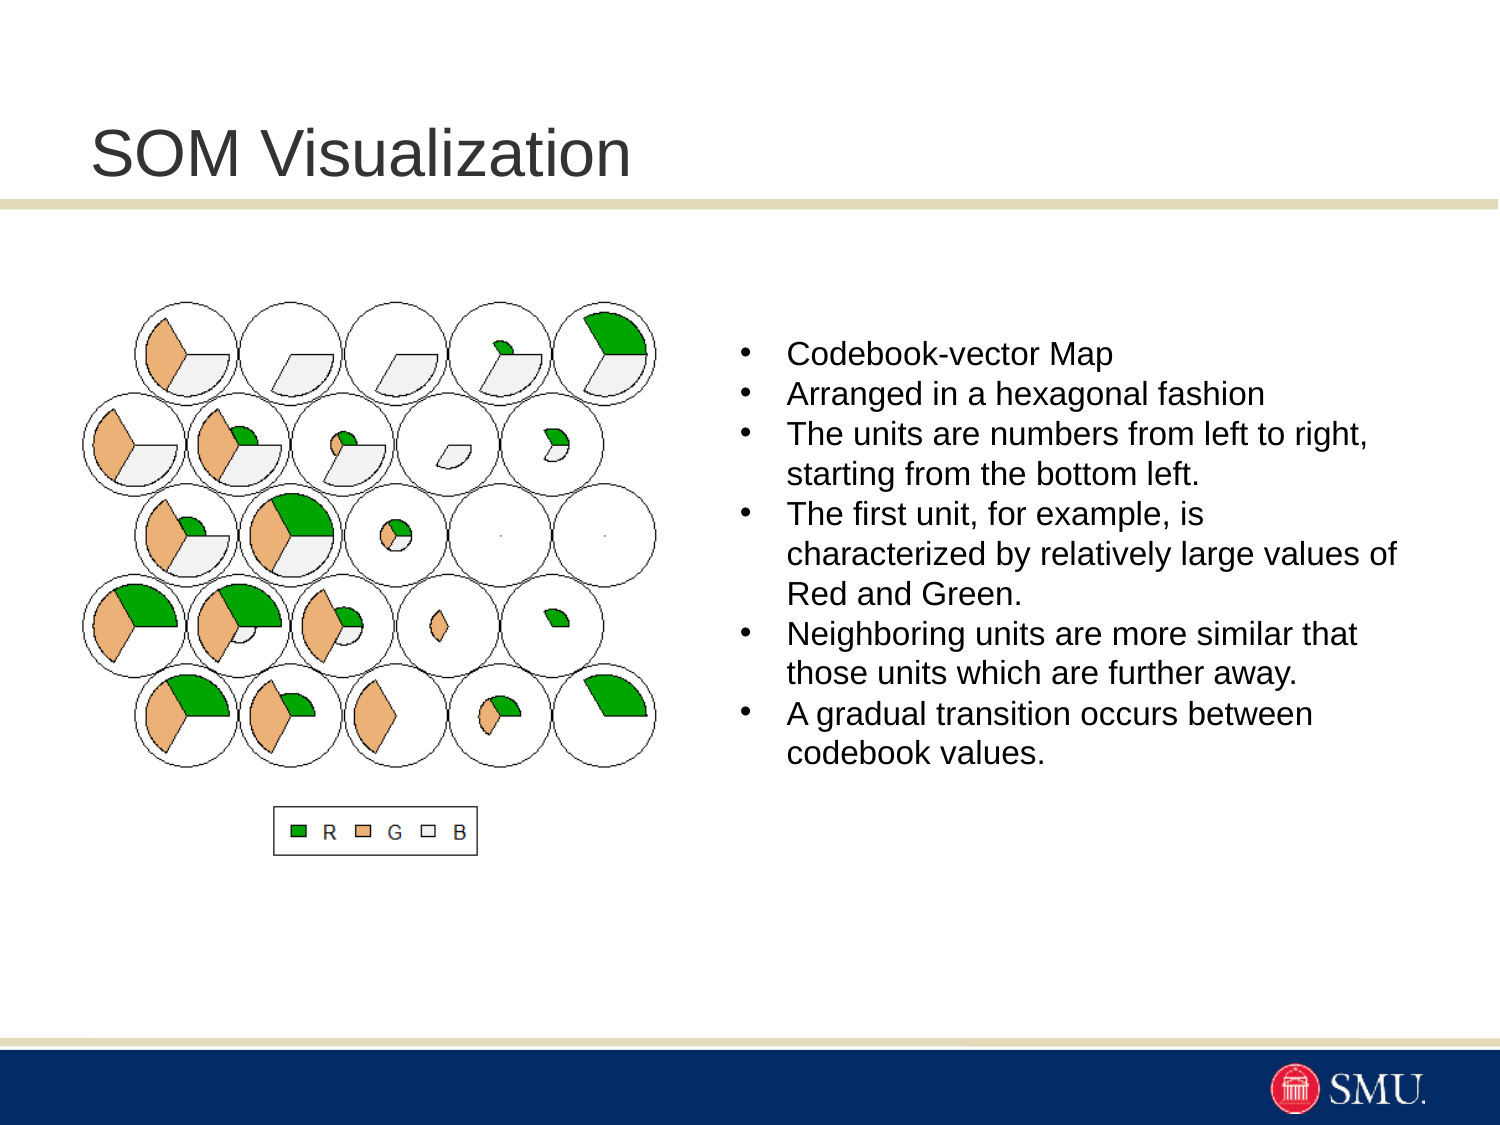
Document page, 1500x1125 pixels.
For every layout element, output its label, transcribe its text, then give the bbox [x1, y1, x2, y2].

title SOM Visualization [75, 9, 1425, 198]
picture [1270, 1063, 1425, 1114]
text_box Codebook-vector Map Arranged in a hexagonal fashion The units are numbers from left to right, starting from the bottom left. The first unit, for example, is characterized by relatively large values of Red and Green. Neighboring units are more similar that those units which are further away. A gradual transition occurs between codebook values. [725, 324, 1425, 819]
picture [74, 287, 676, 882]
